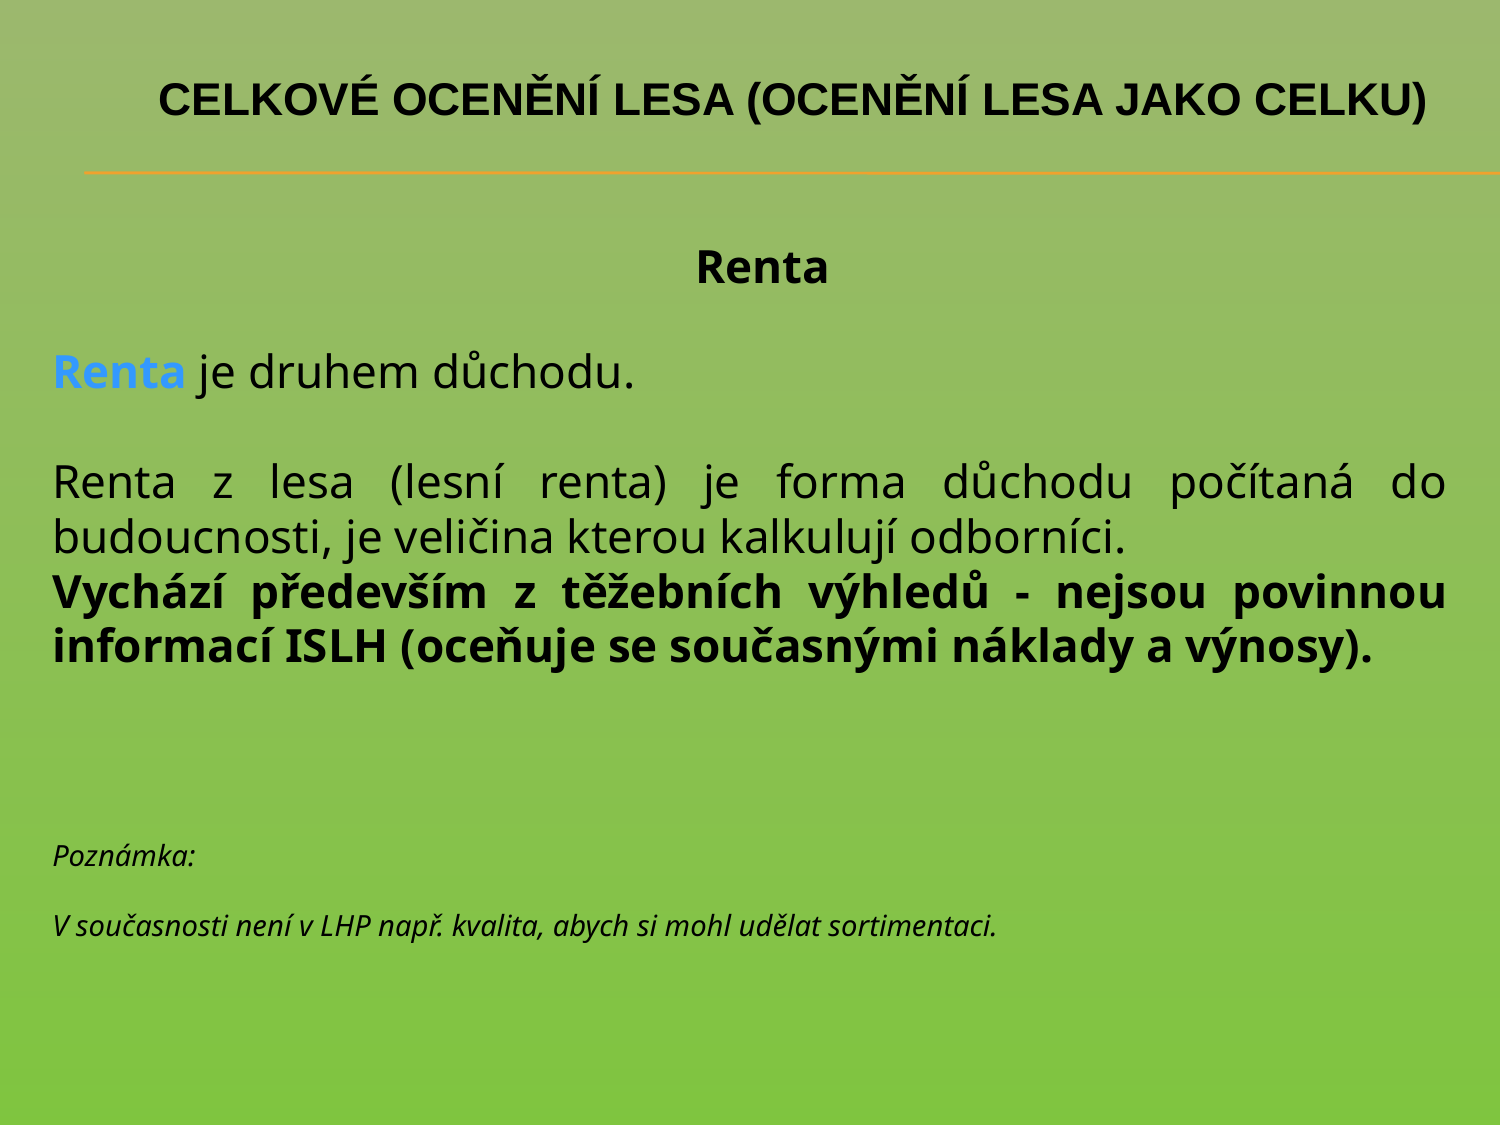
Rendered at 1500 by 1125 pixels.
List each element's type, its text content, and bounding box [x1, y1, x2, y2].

title CELKOVÉ OCENĚNÍ LESA (OCENĚNÍ LESA JAKO CELKU) [50, 19, 1475, 175]
text_box Renta je druhem důchodu. Renta z lesa (lesní renta) je forma důchodu počítaná do budoucnosti, je veličina kterou kalkulují odborníci. Vychází především z těžebních výhledů - nejsou povinnou informací ISLH (oceňuje se současnými náklady a výnosy). Poznámka: V současnosti není v LHP např. kvalita, abych si mohl udělat sortimentaci. [37, 334, 1463, 1005]
list Renta [50, 279, 1475, 335]
text_box [49, 190, 1475, 279]
